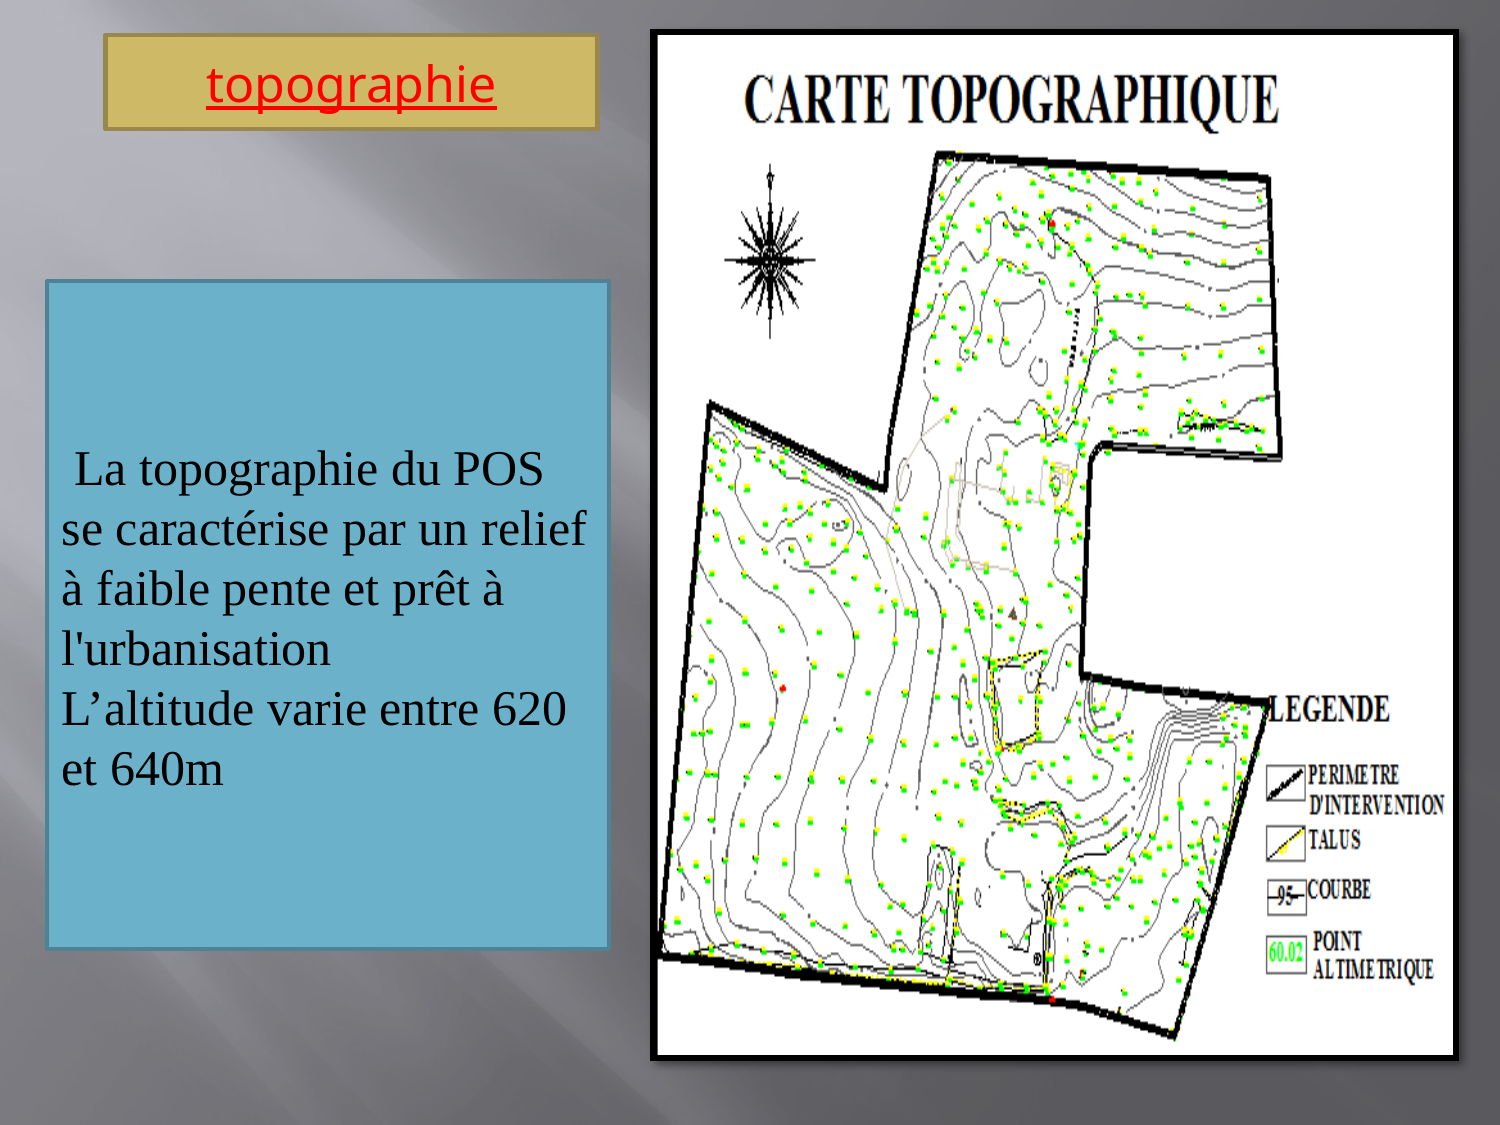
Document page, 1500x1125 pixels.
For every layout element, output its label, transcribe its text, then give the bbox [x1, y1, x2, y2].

text_box La topographie du POS se caractérise par un relief à faible pente et prêt à l'urbanisation L’altitude varie entre 620 et 640m [45, 279, 611, 951]
picture [655, 34, 1454, 1055]
text_box topographie [103, 33, 600, 131]
